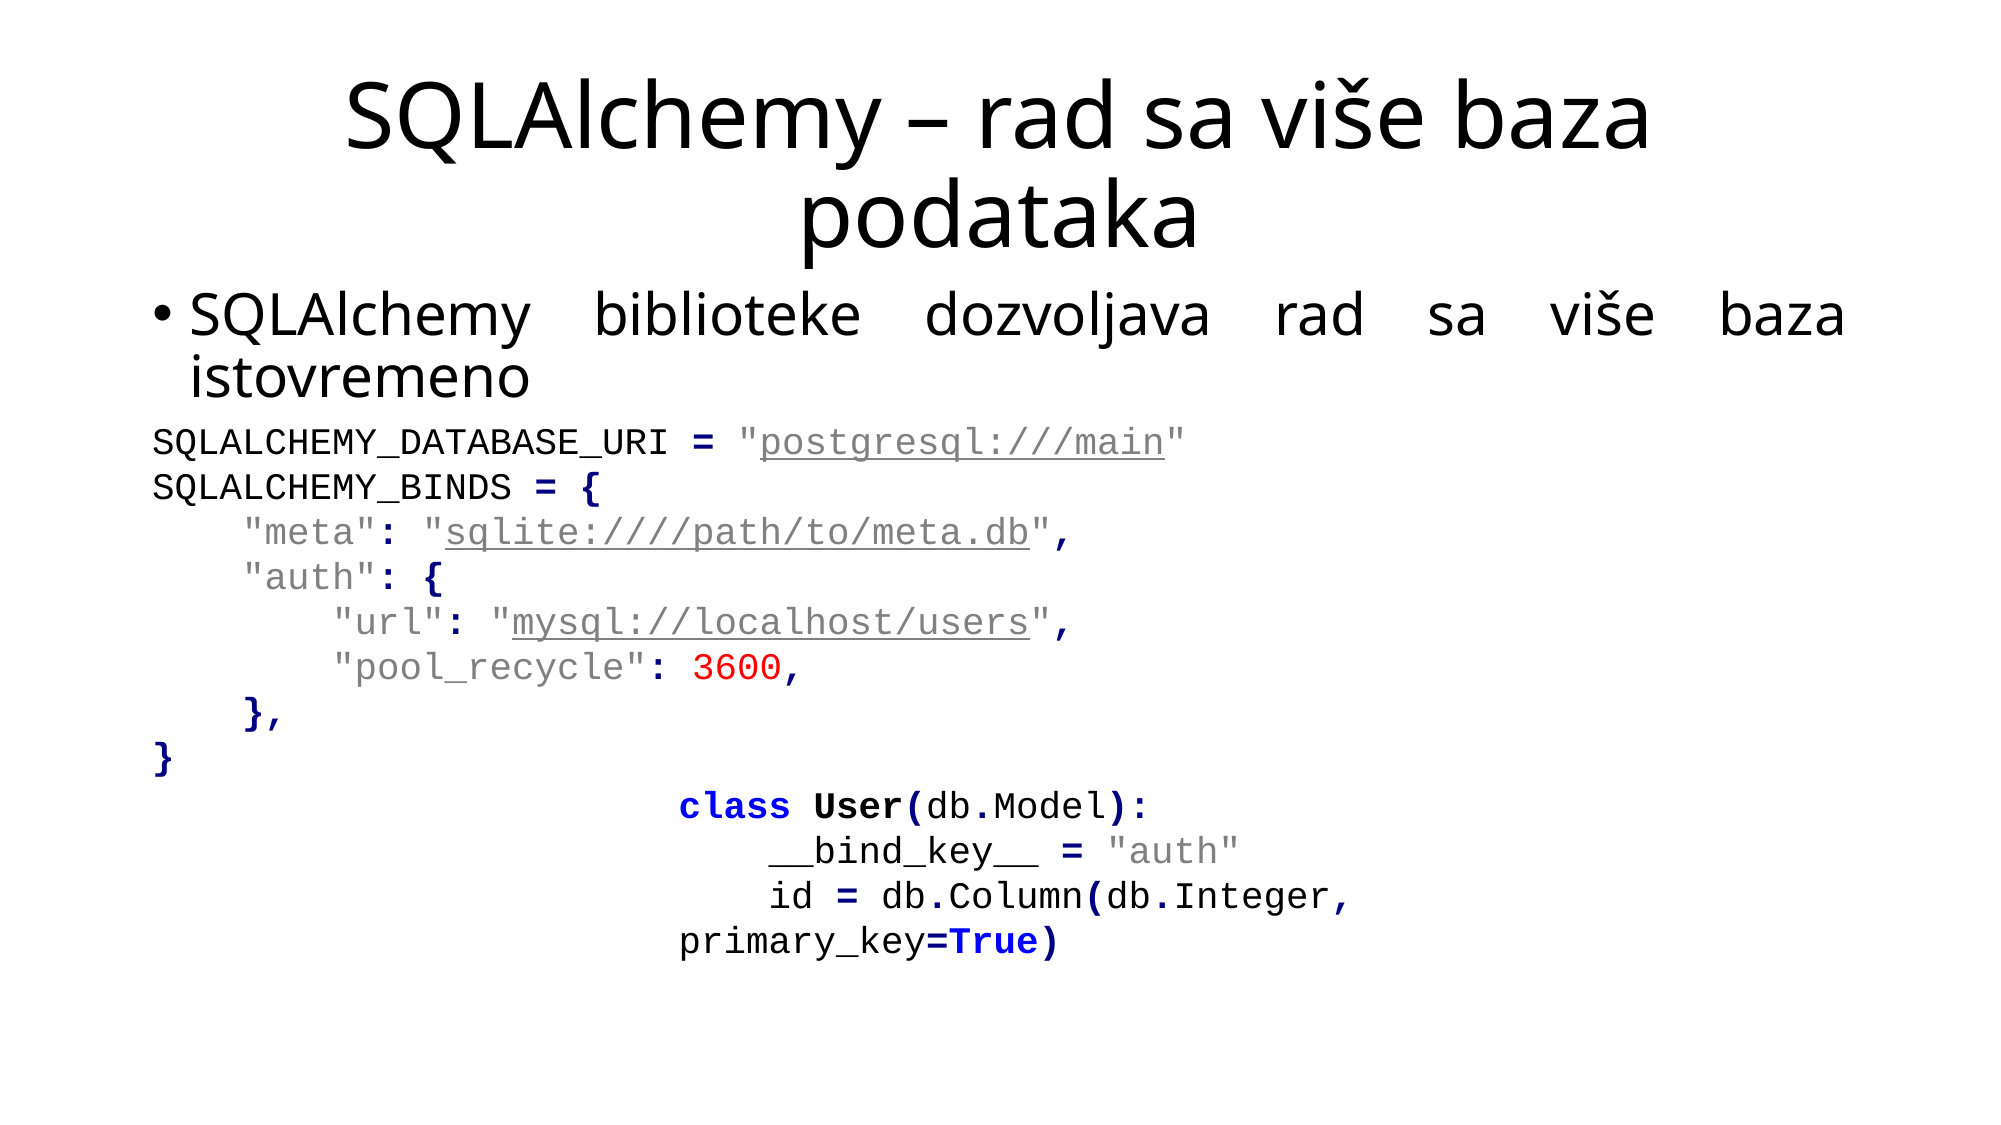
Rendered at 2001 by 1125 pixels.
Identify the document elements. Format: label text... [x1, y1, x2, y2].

list SQLAlchemy biblioteke dozvoljava rad sa više baza istovremeno [137, 277, 1863, 1043]
title SQLAlchemy – rad sa više baza podataka [137, 59, 1863, 277]
text_box SQLALCHEMY_DATABASE_URI = "postgresql:///main" SQLALCHEMY_BINDS = { "meta": "sqlite:////path/to/meta.db", "auth": { "url": "mysql://localhost/users", "pool_recycle": 3600, }, } [137, 409, 1245, 785]
text_box class User(db.Model): __bind_key__ = "auth" id = db.Column(db.Integer, primary_key=True) [663, 773, 1771, 969]
